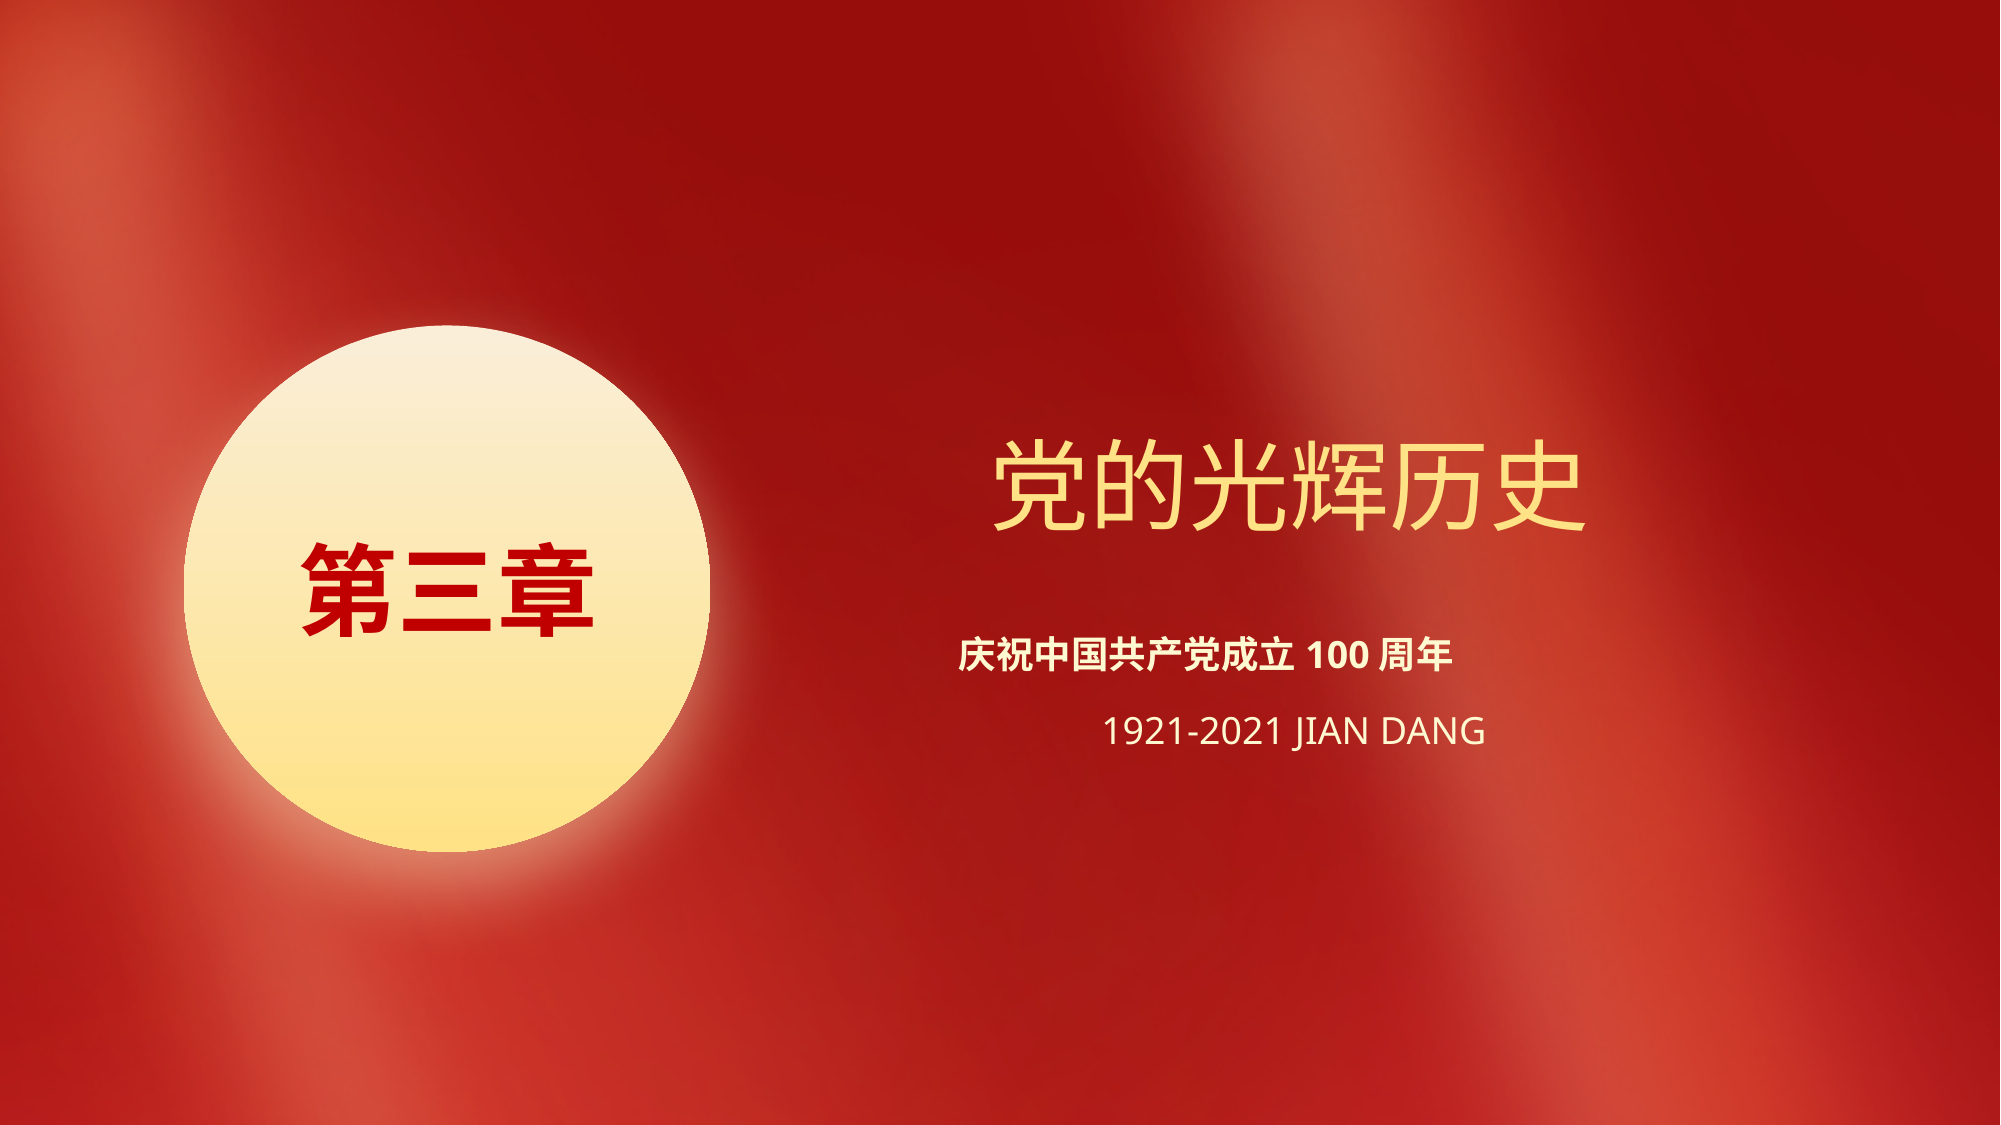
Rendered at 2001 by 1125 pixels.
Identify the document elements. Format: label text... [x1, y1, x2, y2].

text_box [944, 623, 1636, 761]
text_box 第三章 [182, 324, 712, 853]
picture [0, 0, 2000, 1125]
text_box 党的光辉历史 [989, 423, 1590, 544]
